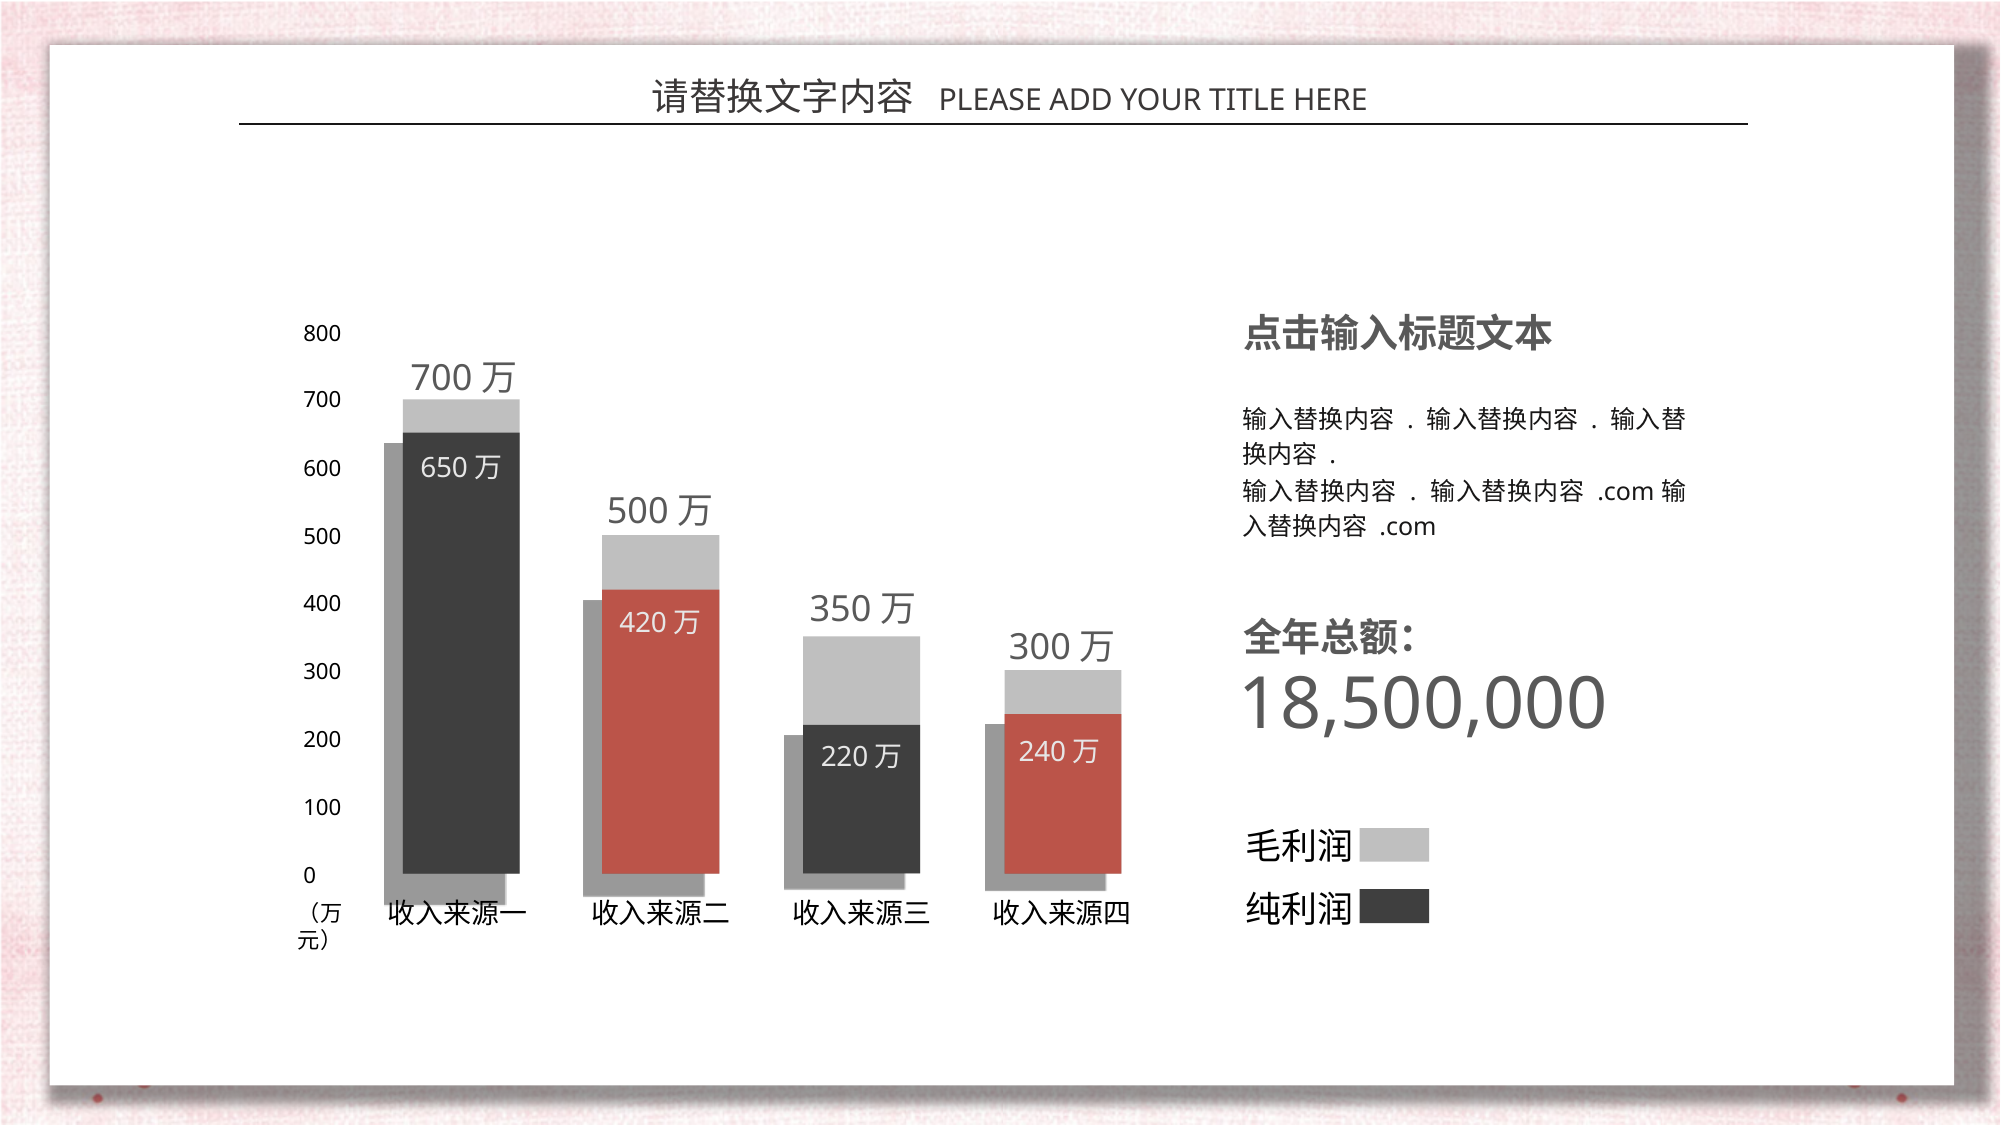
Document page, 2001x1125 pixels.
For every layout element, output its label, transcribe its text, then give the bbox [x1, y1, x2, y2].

text_box 收入来源三 [772, 886, 951, 938]
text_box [355, 331, 1163, 874]
text_box 毛利润 [1245, 823, 1360, 867]
text_box 400 [303, 589, 343, 617]
text_box [1359, 828, 1430, 862]
text_box 收入来源二 [571, 886, 750, 938]
text_box 500 [303, 522, 343, 549]
text_box 收入来源四 [973, 886, 1151, 938]
text_box 18,500,000 [1238, 655, 1651, 743]
text_box 200 [303, 725, 343, 752]
text_box （万元） [271, 890, 369, 962]
picture [3, 2, 2000, 1125]
text_box 点击输入标题文本 [1243, 308, 1616, 355]
text_box 0 [303, 861, 343, 888]
text_box [1359, 889, 1430, 924]
text_box 全年总额： [1243, 612, 1505, 660]
text_box 100 [303, 793, 343, 820]
text_box 800 [303, 318, 343, 346]
text_box 700 [303, 385, 343, 413]
text_box 输入替换内容 . 输入替换内容 . 输入替换内容 . 输入替换内容 . 输入替换内容 .com输入替换内容 .com [1242, 397, 1687, 613]
text_box 600 [303, 454, 343, 481]
text_box 纯利润 [1245, 886, 1360, 930]
text_box 收入来源一 [368, 886, 547, 938]
text_box 300 [303, 657, 343, 684]
